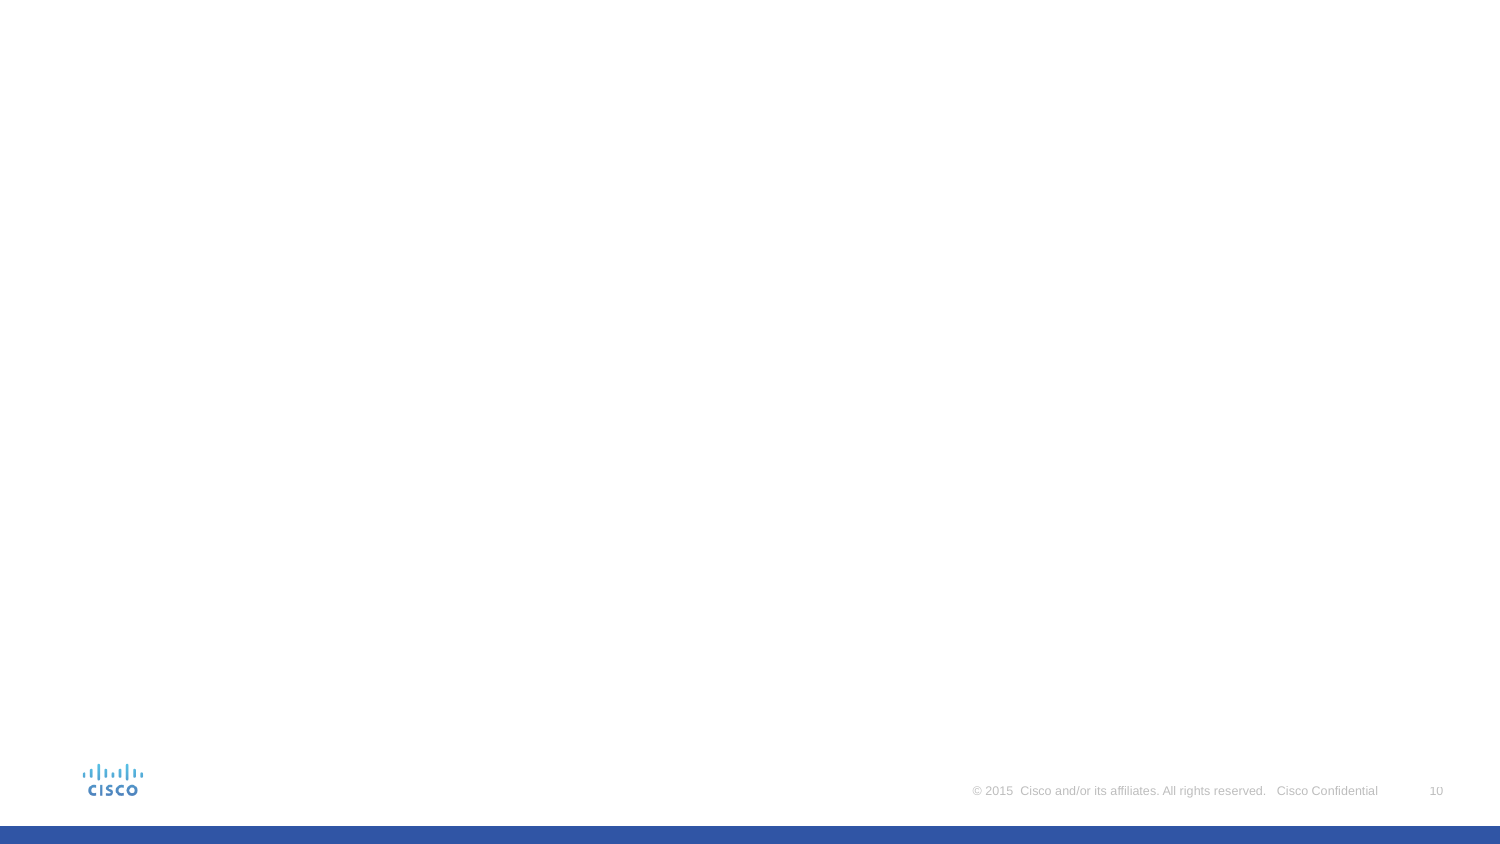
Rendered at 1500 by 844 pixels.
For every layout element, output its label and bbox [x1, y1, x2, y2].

picture [77, 758, 149, 803]
